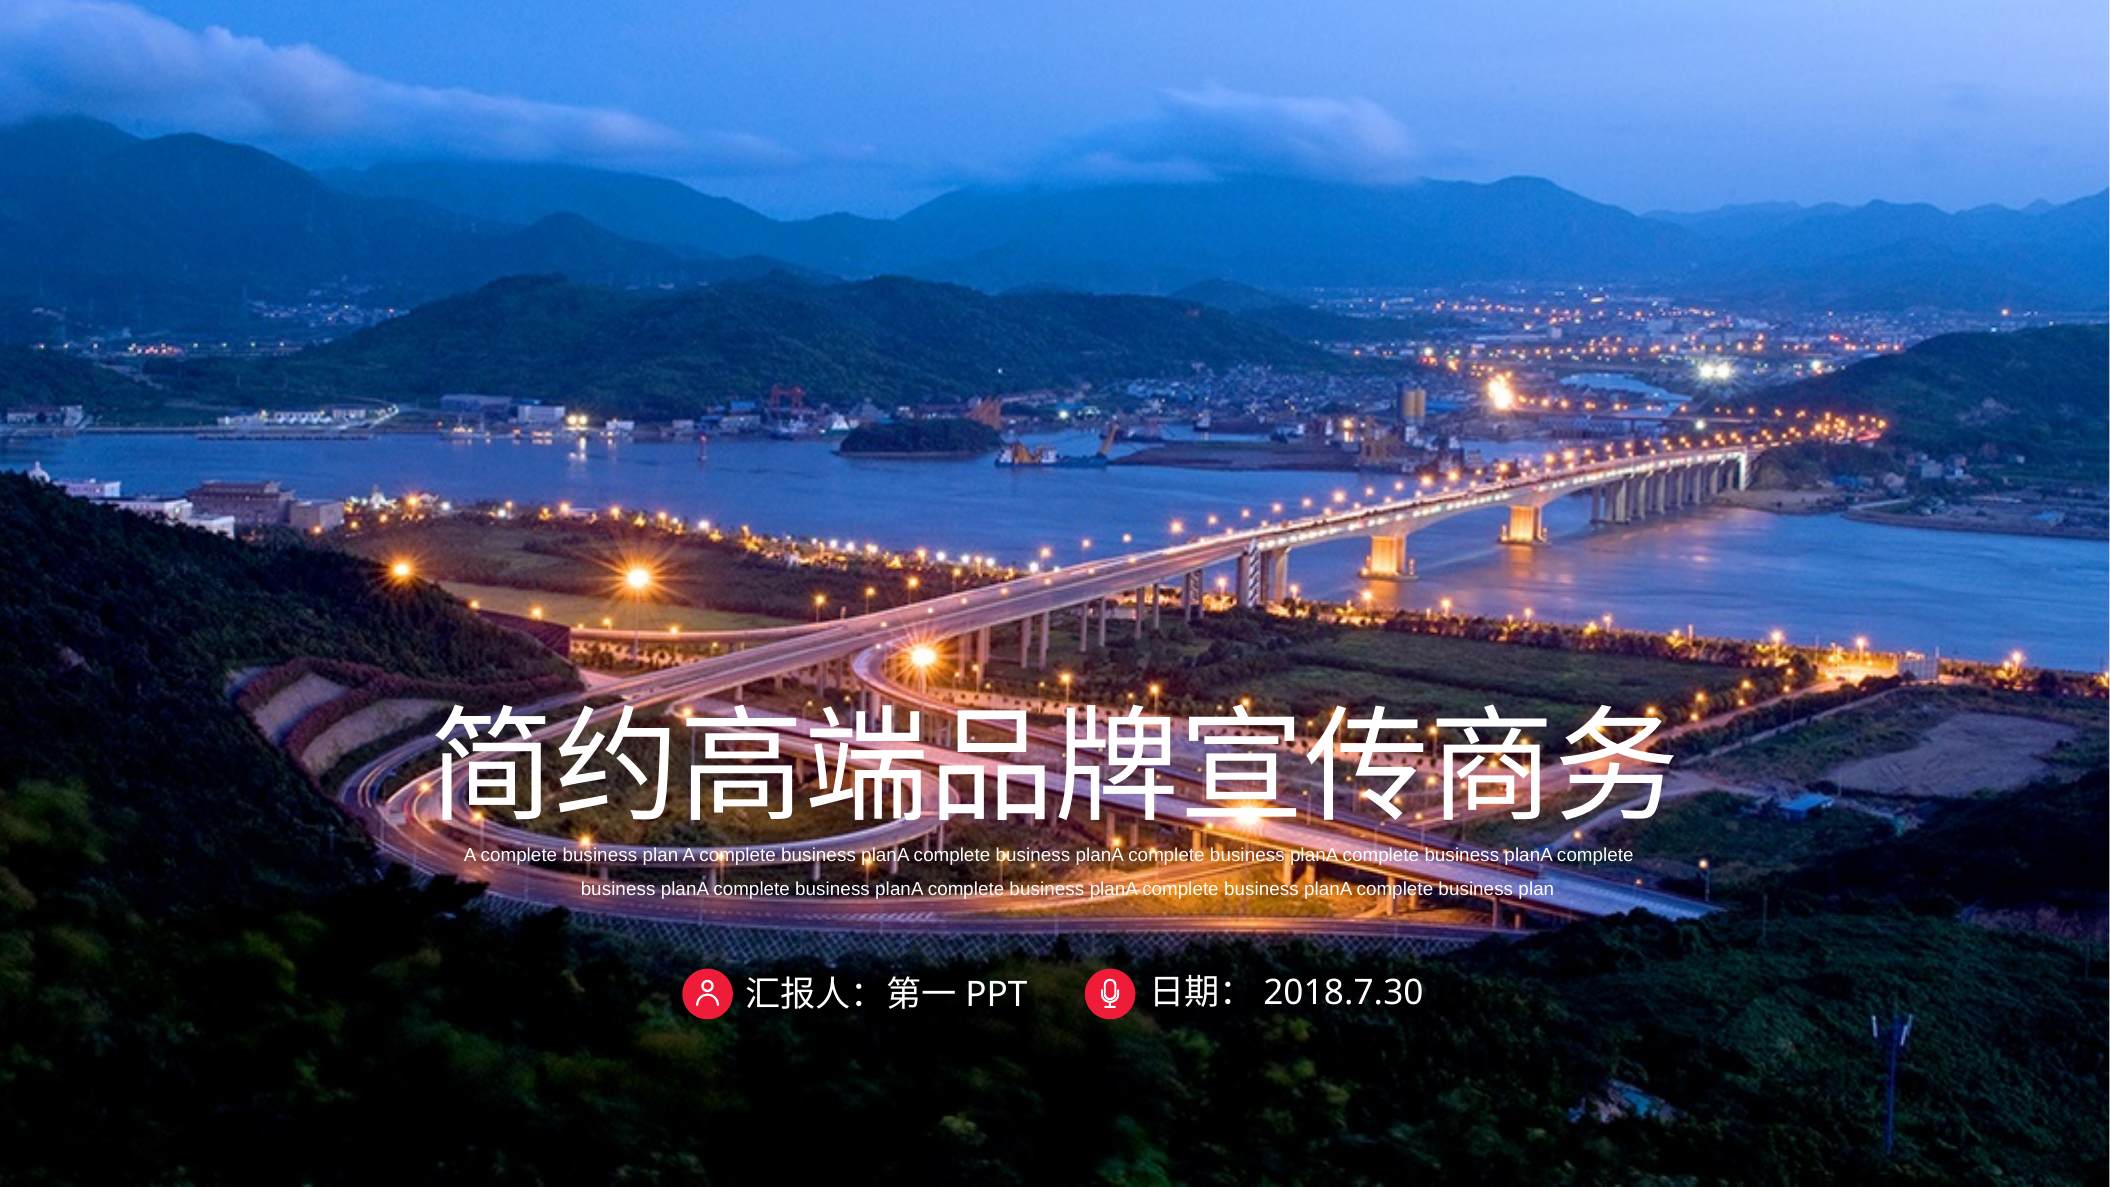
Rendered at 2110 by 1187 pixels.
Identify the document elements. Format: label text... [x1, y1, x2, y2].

text_box 汇报人：第一PPT [730, 963, 1043, 1021]
text_box [0, 0, 2110, 1187]
text_box A complete business plan A complete business planA complete business planA complete business planA complete business planA complete business planA complete business planA complete business planA complete business planA complete business plan [413, 820, 1684, 910]
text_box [1084, 968, 1136, 1020]
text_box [682, 968, 733, 1020]
text_box 简约高端品牌宣传商务 [413, 677, 1696, 843]
text_box 日期：2018.7.30 [1134, 962, 1439, 1019]
